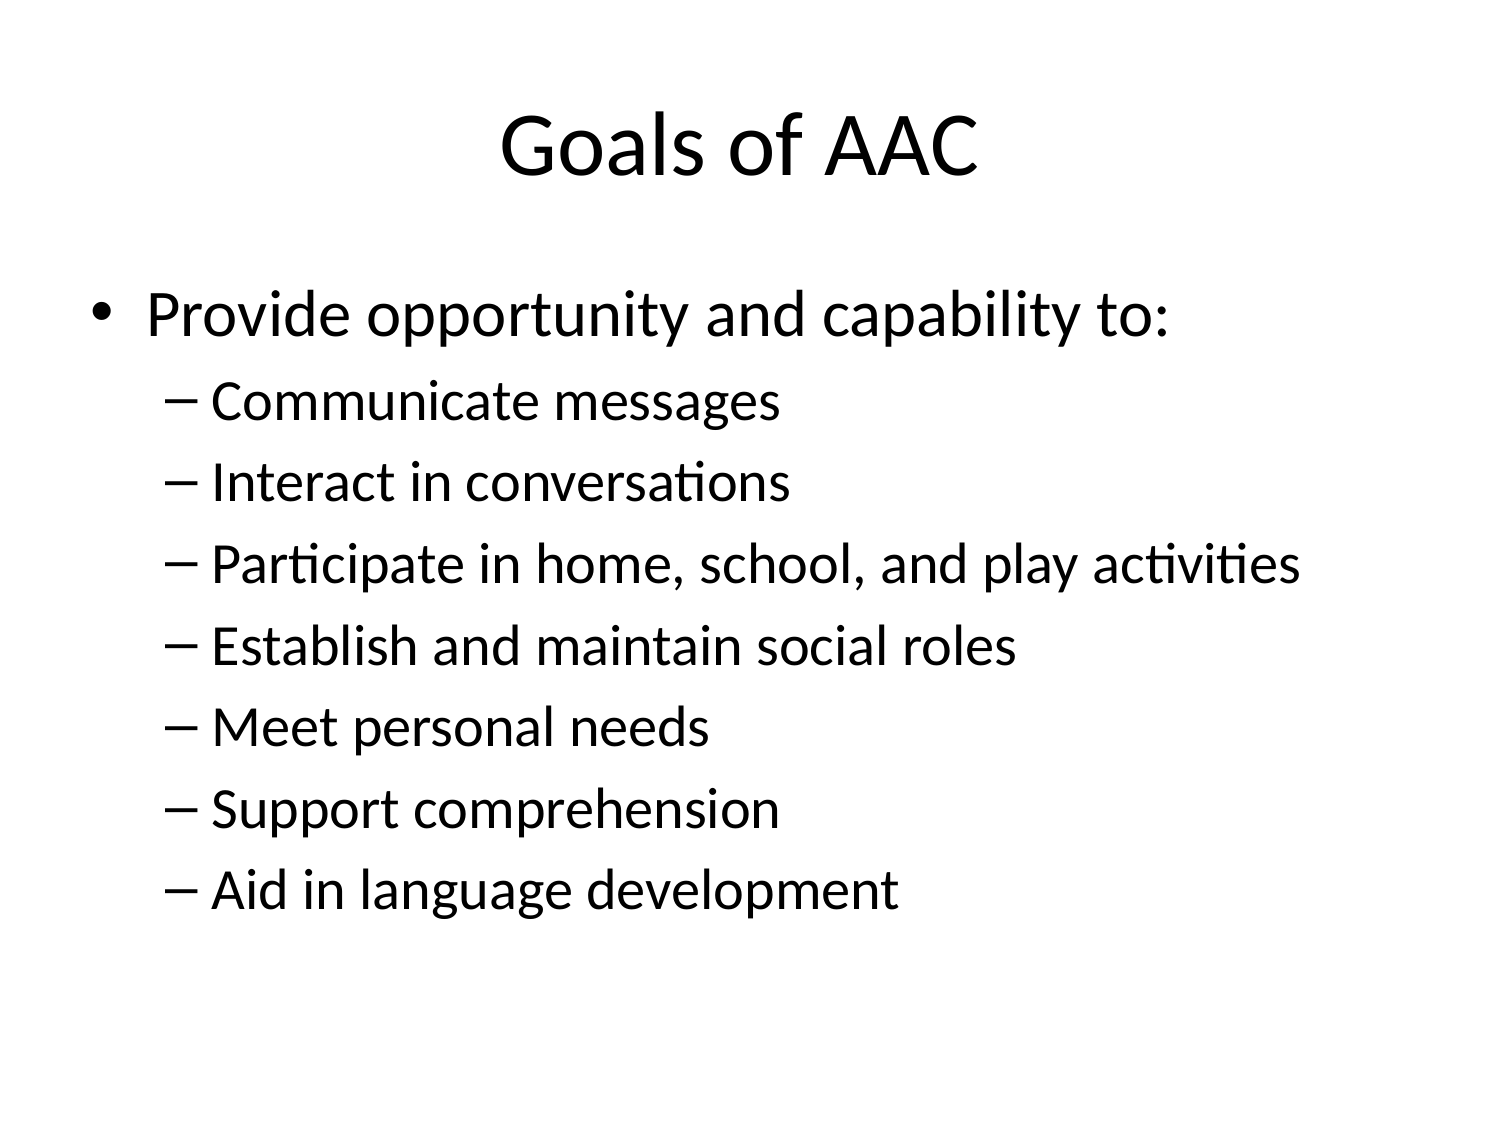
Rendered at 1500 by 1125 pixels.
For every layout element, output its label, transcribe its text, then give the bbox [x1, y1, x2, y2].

title Goals of AAC [75, 45, 1425, 233]
list Provide opportunity and capability to: Communicate messages Interact in conversations Participate in home, school, and play activities Establish and maintain social roles Meet personal needs Support comprehension Aid in language development [75, 262, 1425, 1005]
